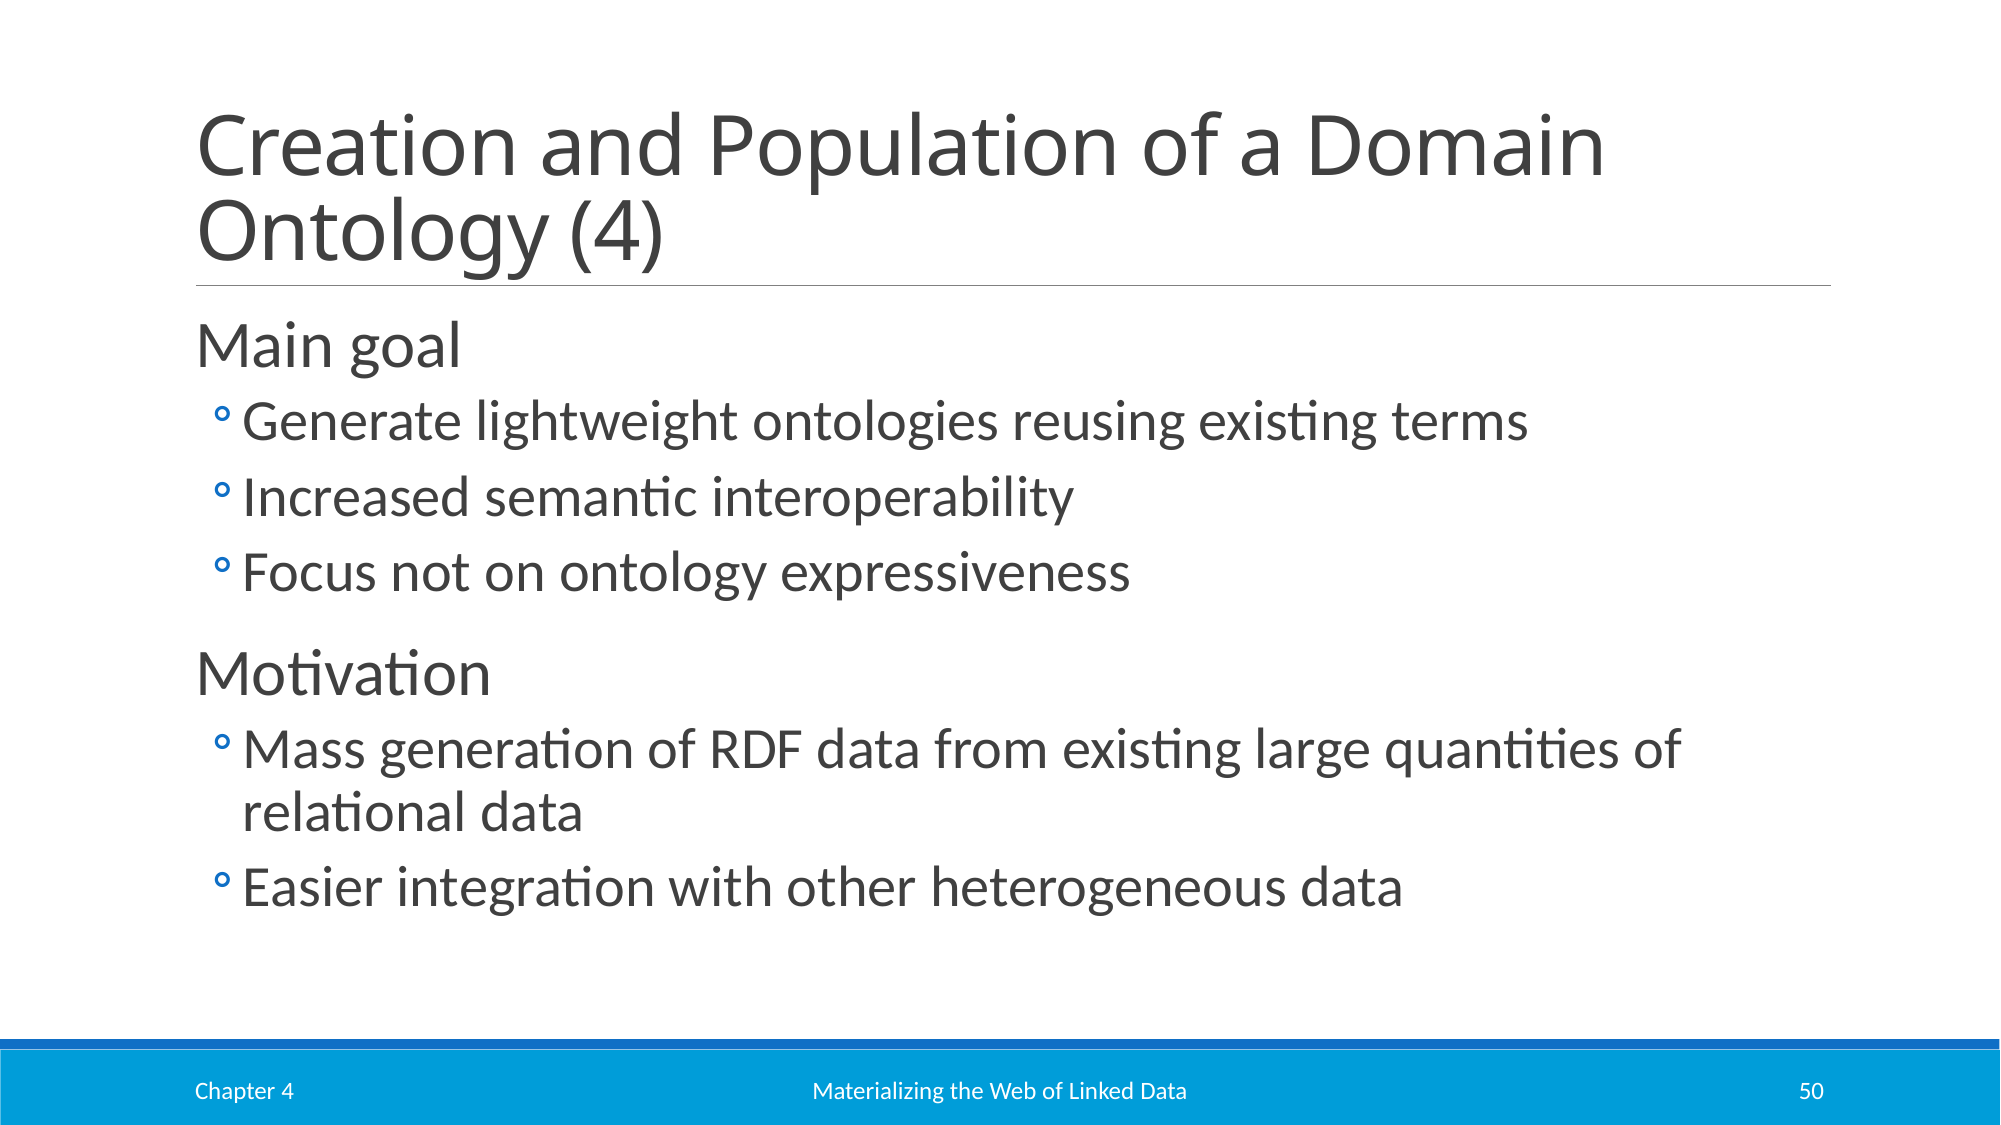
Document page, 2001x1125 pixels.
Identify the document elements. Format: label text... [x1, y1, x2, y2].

title Creation and Population of a Domain Ontology (4) [180, 47, 1830, 285]
slide_number Chapter 4 [180, 1059, 586, 1120]
list Main goal Generate lightweight ontologies reusing existing terms Increased semantic interoperability Focus not on ontology expressiveness Motivation Mass generation of RDF data from existing large quantities of relational data Easier integration with other heterogeneous data [180, 302, 1830, 963]
footer Materializing the Web of Linked Data [604, 1059, 1396, 1120]
slide_number 50 [1624, 1059, 1840, 1120]
